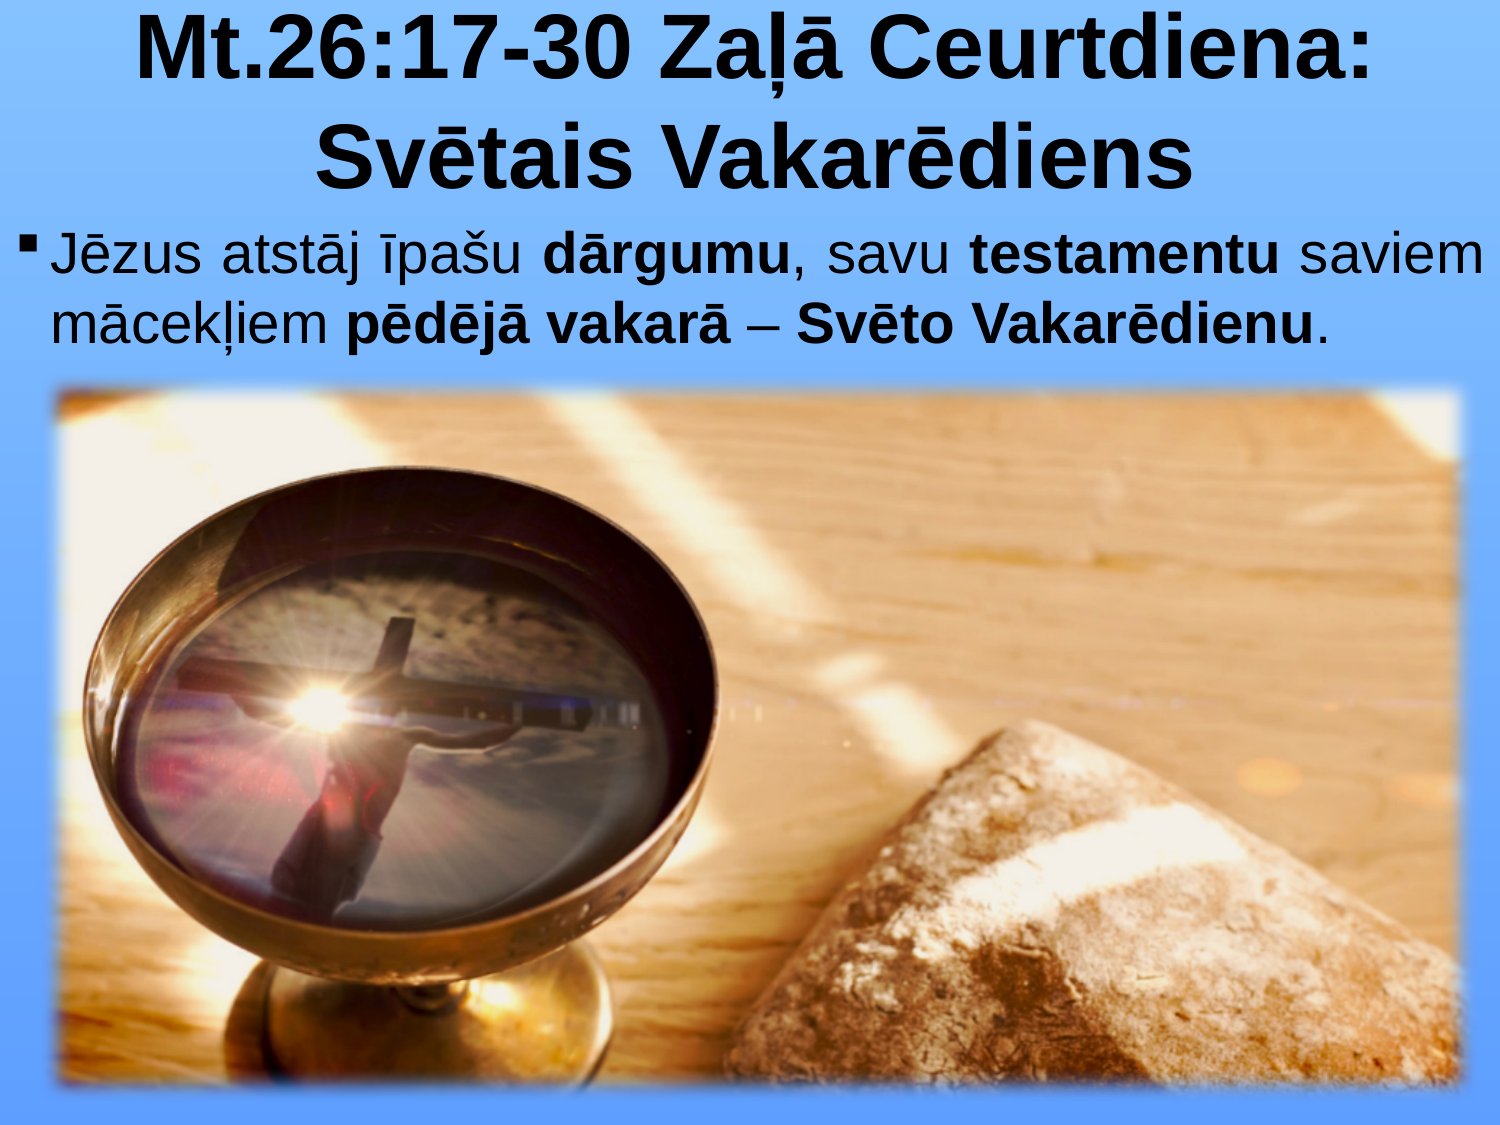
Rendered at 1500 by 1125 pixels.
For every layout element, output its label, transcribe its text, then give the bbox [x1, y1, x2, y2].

picture [41, 373, 1479, 1102]
text_box Jēzus atstāj īpašu dārgumu, savu testamentu saviem mācekļiem pēdējā vakarā – Svēto Vakarēdienu. [0, 208, 1500, 363]
title Mt.26:17-30 Zaļā Ceurtdiena: Svētais Vakarēdiens [0, 8, 1500, 185]
